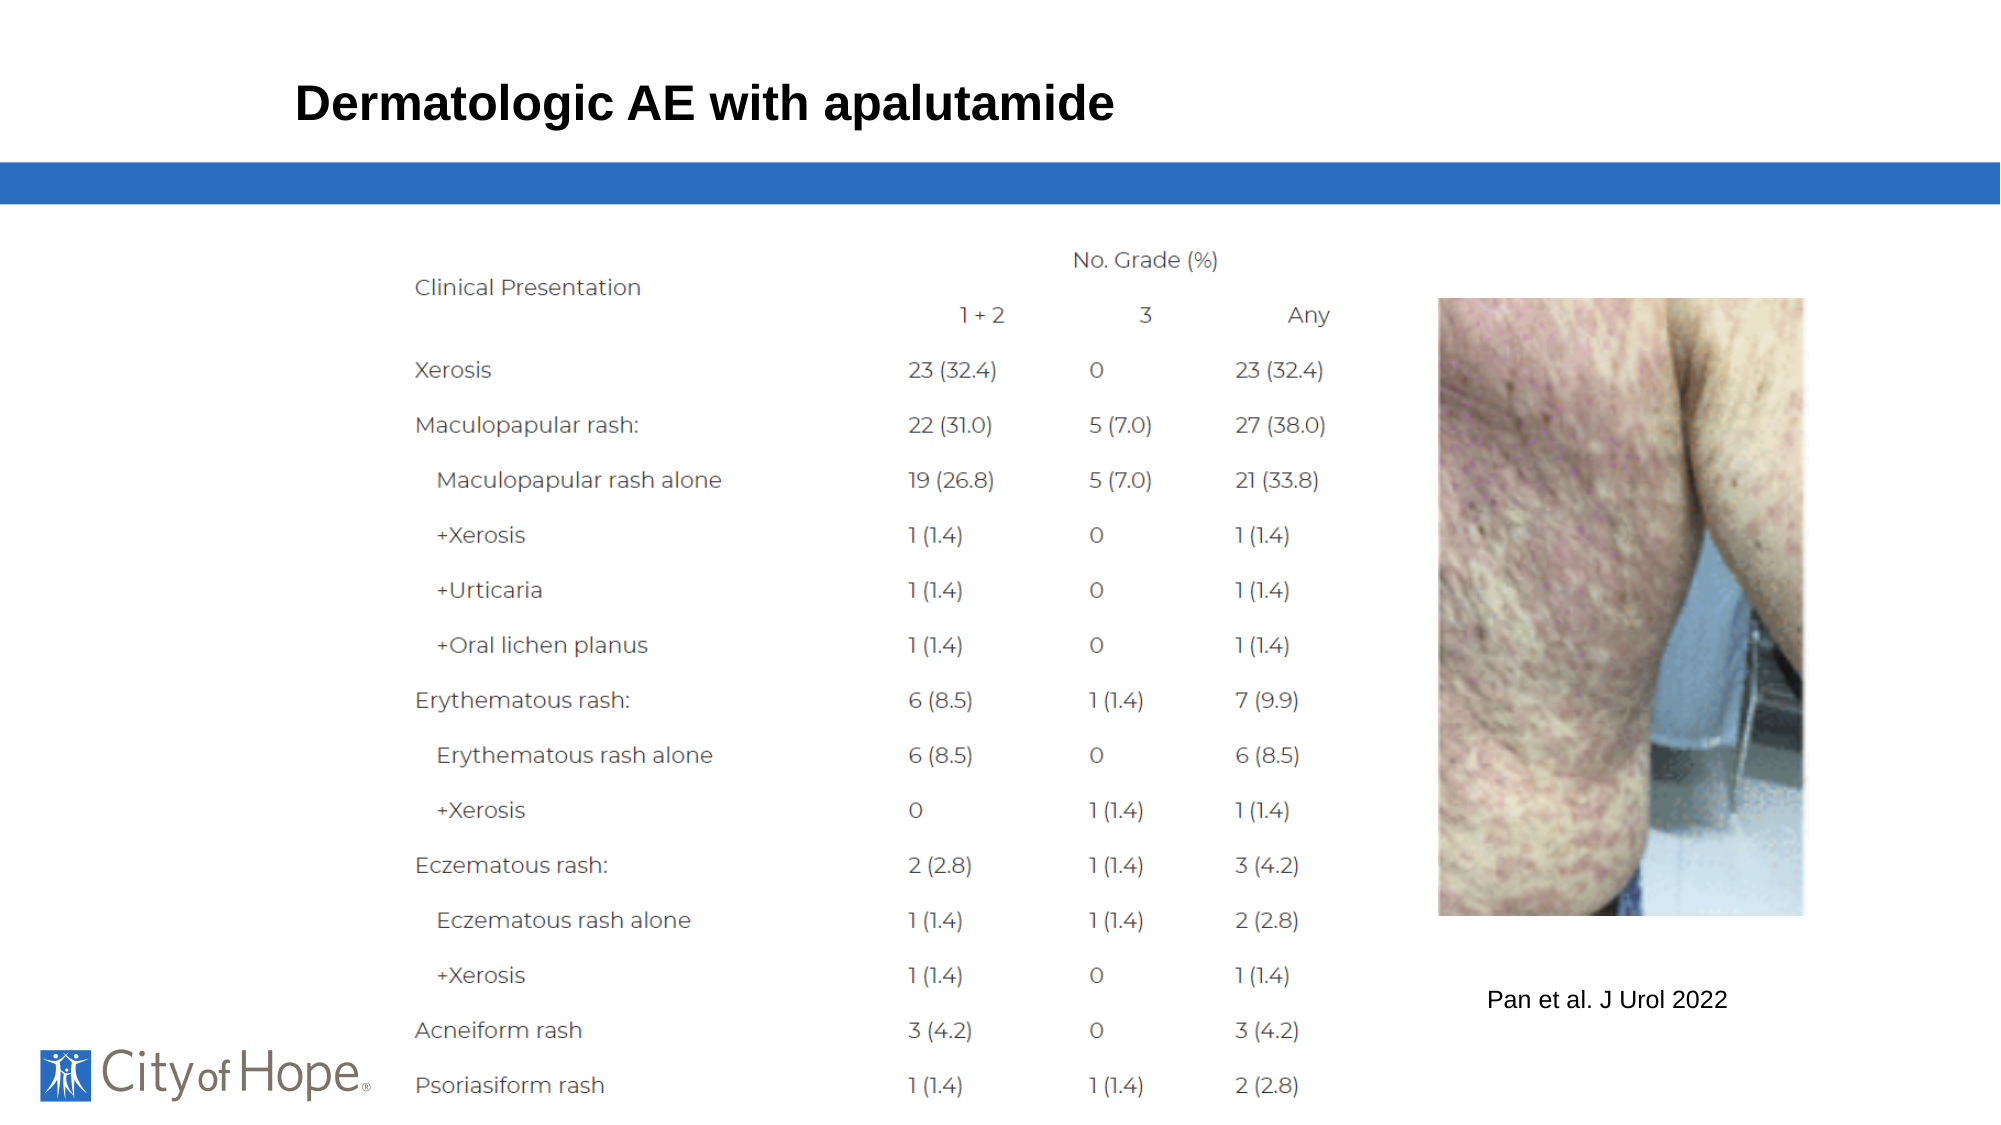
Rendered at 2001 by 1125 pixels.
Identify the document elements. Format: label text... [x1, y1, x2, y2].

picture [36, 1039, 376, 1112]
picture [401, 238, 1361, 1103]
title Dermatologic AE with apalutamide [279, 46, 1635, 155]
text_box Pan et al. J Urol 2022 [1472, 976, 1908, 1021]
picture [1437, 297, 1809, 916]
